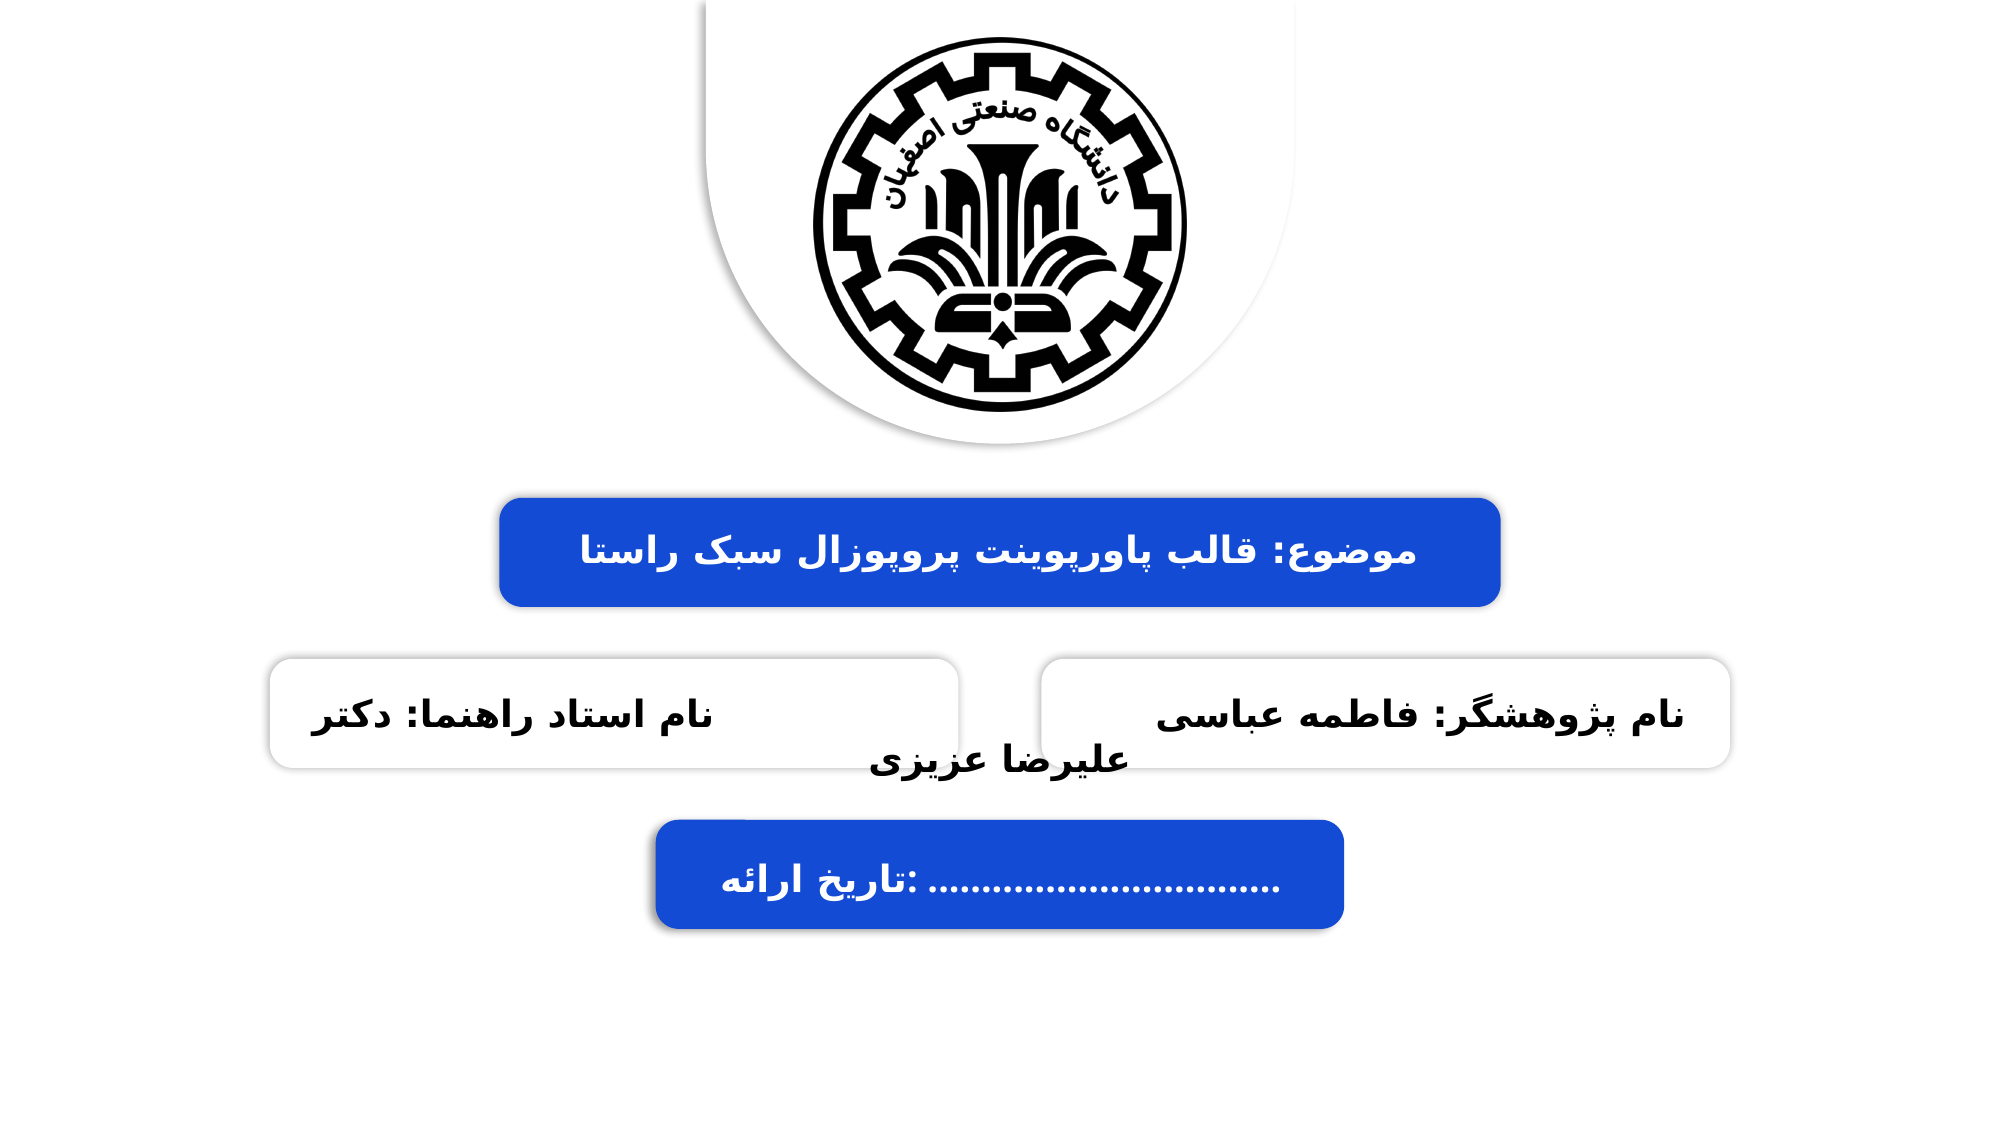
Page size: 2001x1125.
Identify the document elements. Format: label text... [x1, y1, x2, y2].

text_box نام پژوهشگر: فاطمه عباسی نام استاد راهنما: دکتر علیرضا عزیزی [270, 682, 1730, 788]
picture [813, 37, 1187, 412]
text_box موضوع: قالب پاورپوینت پروپوزال سبک راستا [499, 518, 1499, 579]
text_box تاریخ ارائه: ................................. [520, 848, 1483, 908]
